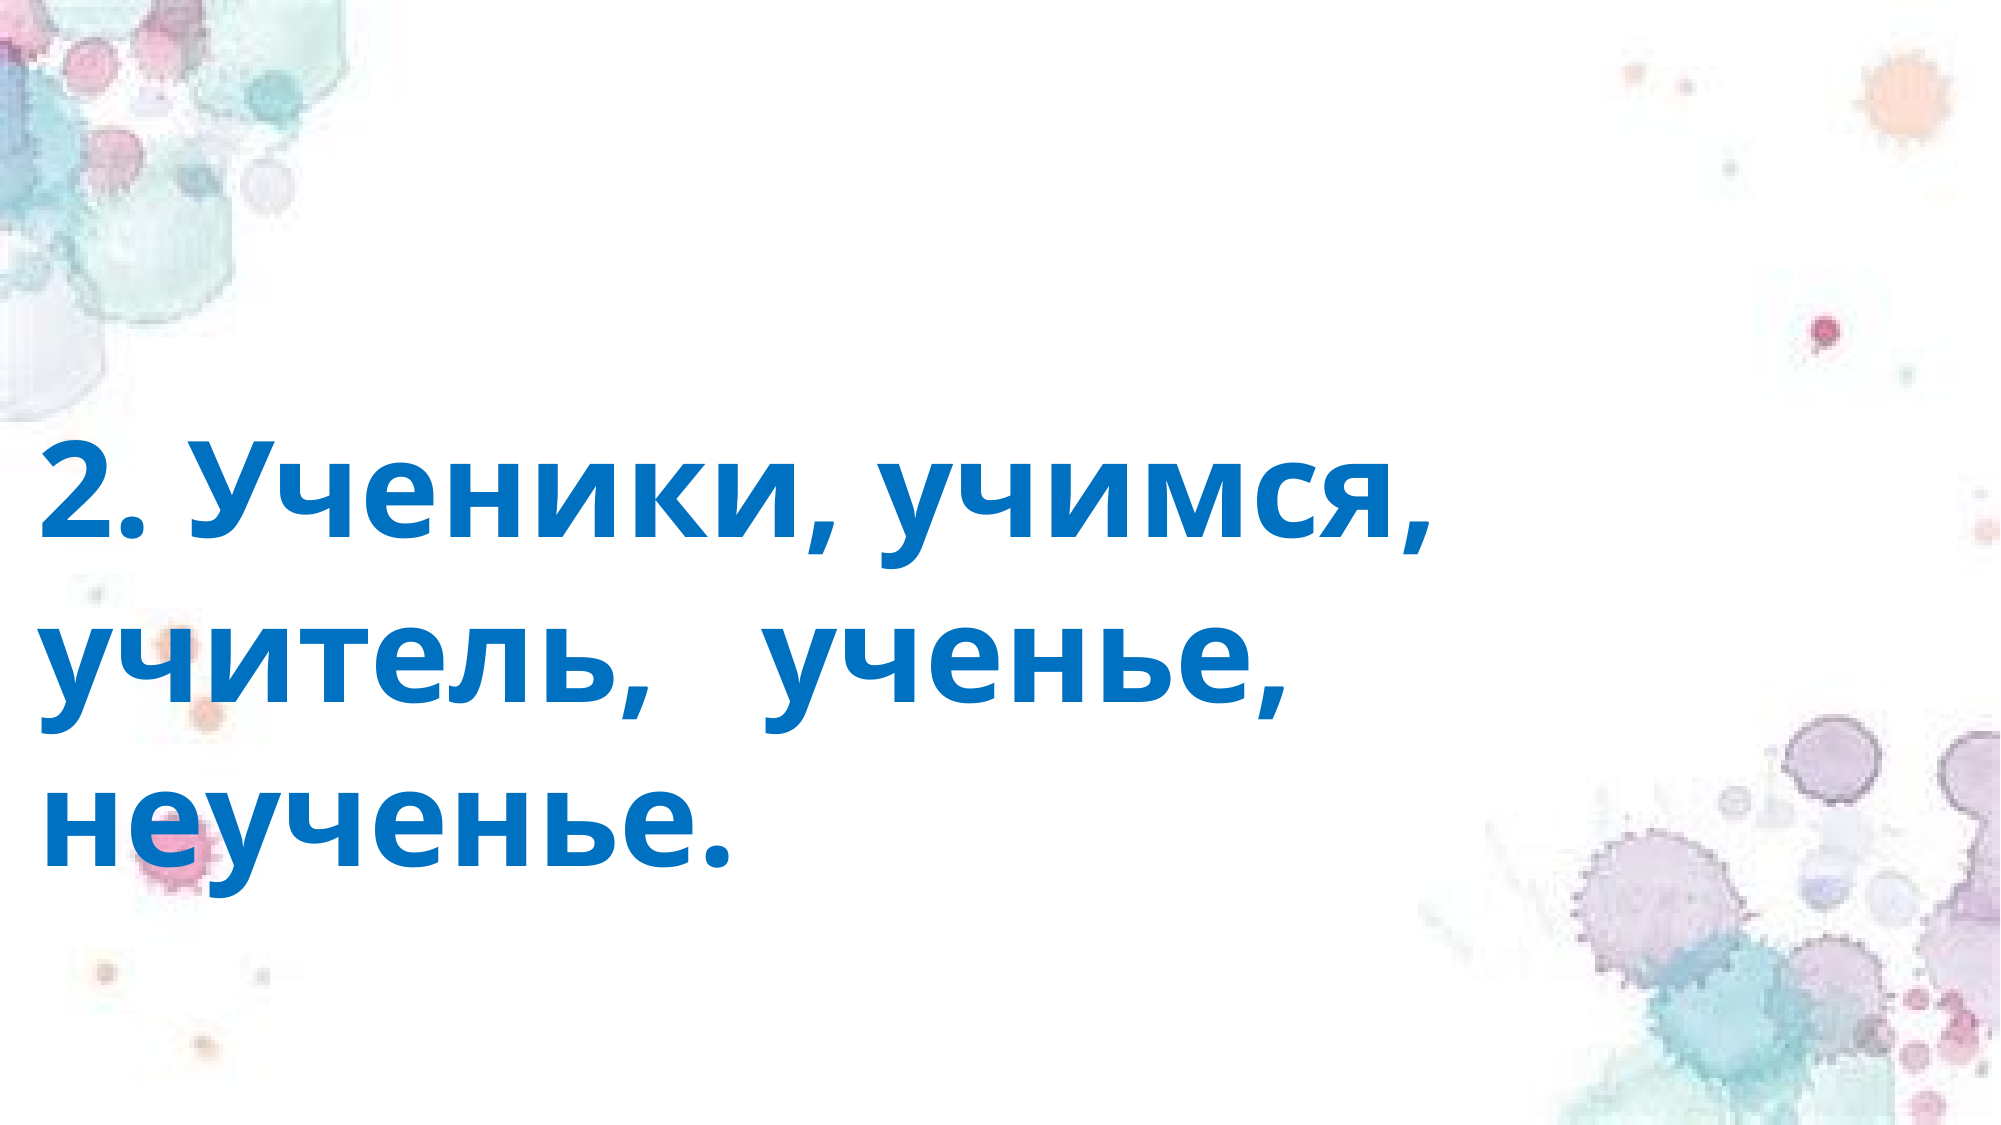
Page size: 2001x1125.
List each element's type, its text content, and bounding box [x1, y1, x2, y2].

picture [0, 0, 2001, 1125]
text_box 2. Ученики, учимся, учитель, ученье, неученье. [22, 399, 1978, 908]
